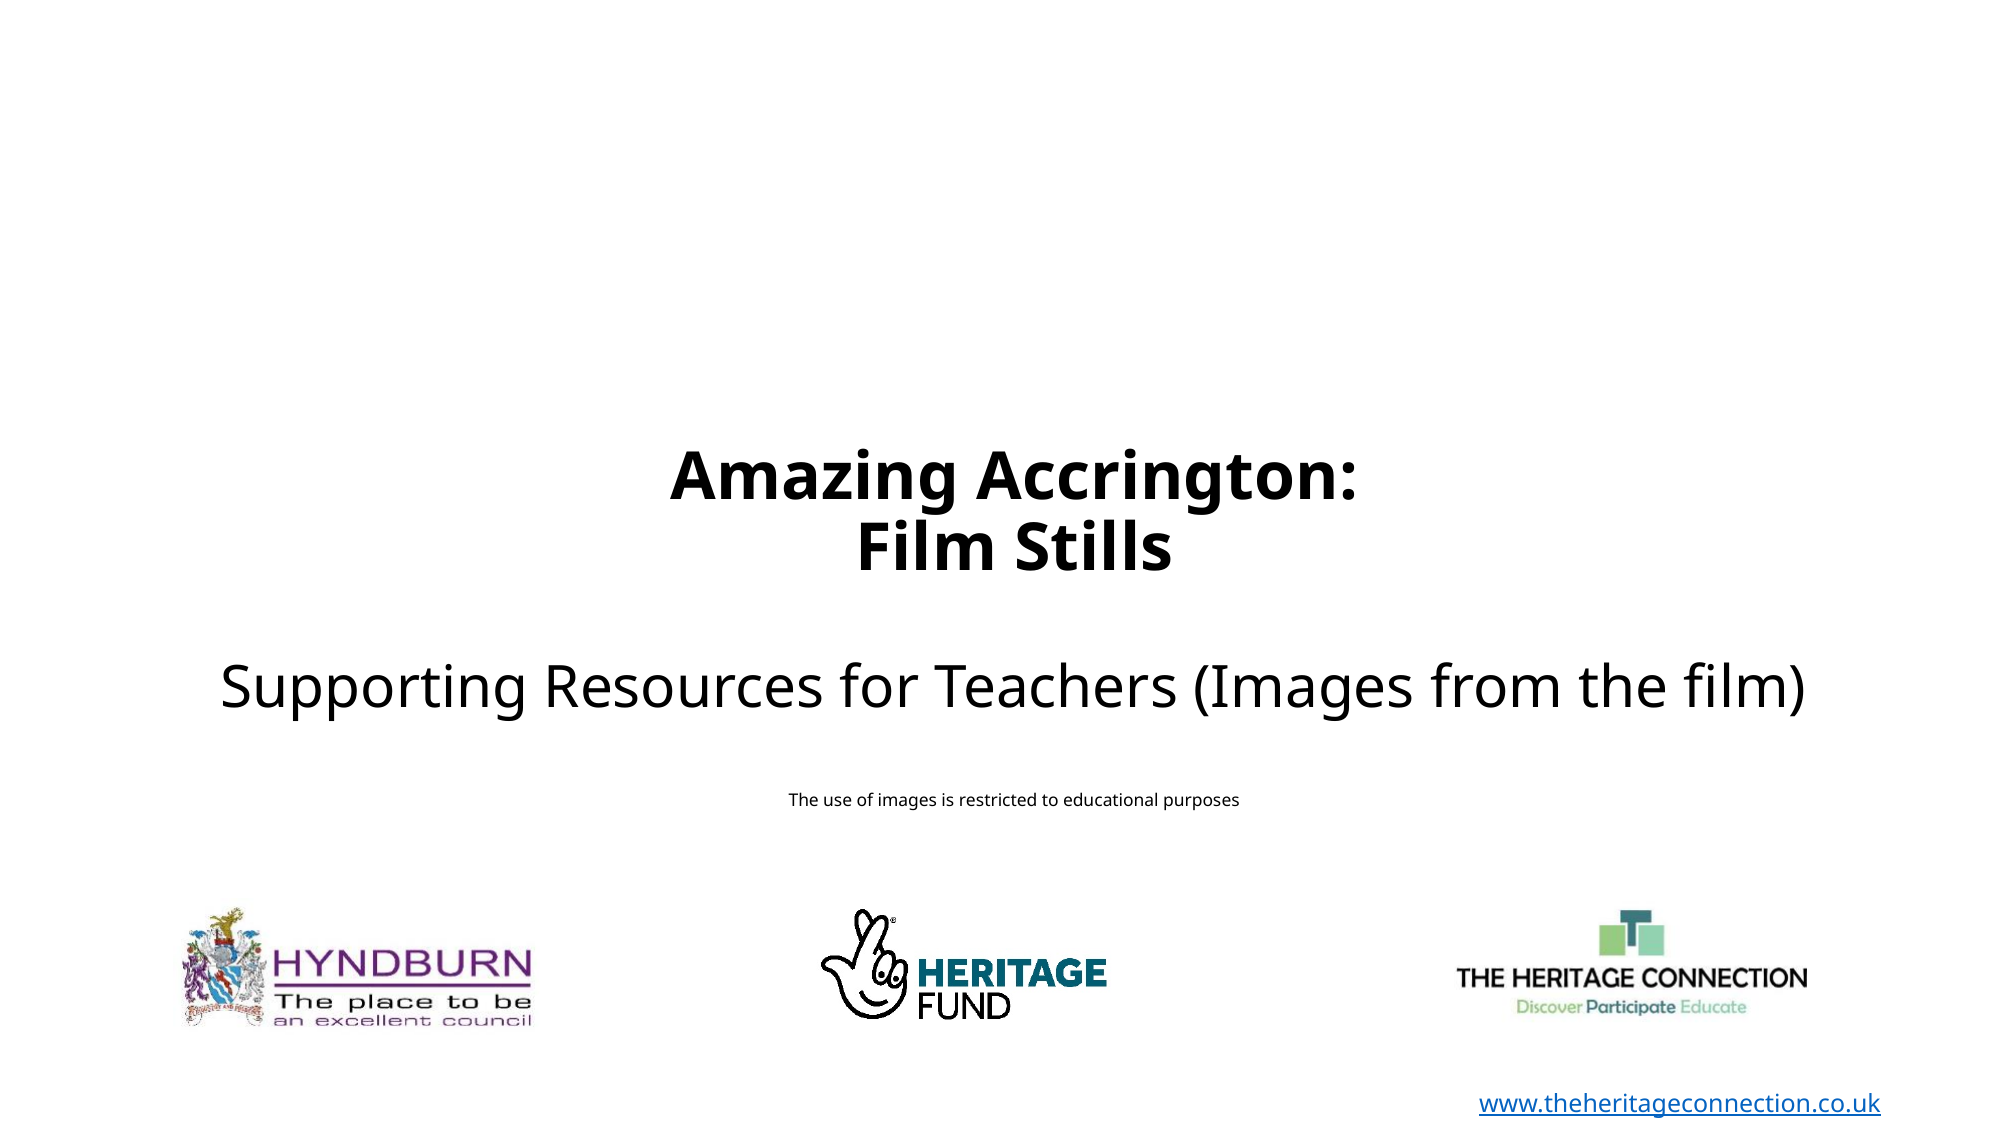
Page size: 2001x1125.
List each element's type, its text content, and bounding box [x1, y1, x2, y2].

picture [804, 893, 1173, 1035]
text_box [173, 877, 1827, 1051]
text_box Resources created by www.theheritageconnection.co.uk [1464, 1045, 2000, 1125]
title Amazing Accrington: Film Stills Supporting Resources for Teachers (Images from the film) The use of images is restricted to educational purposes [202, 426, 1827, 818]
